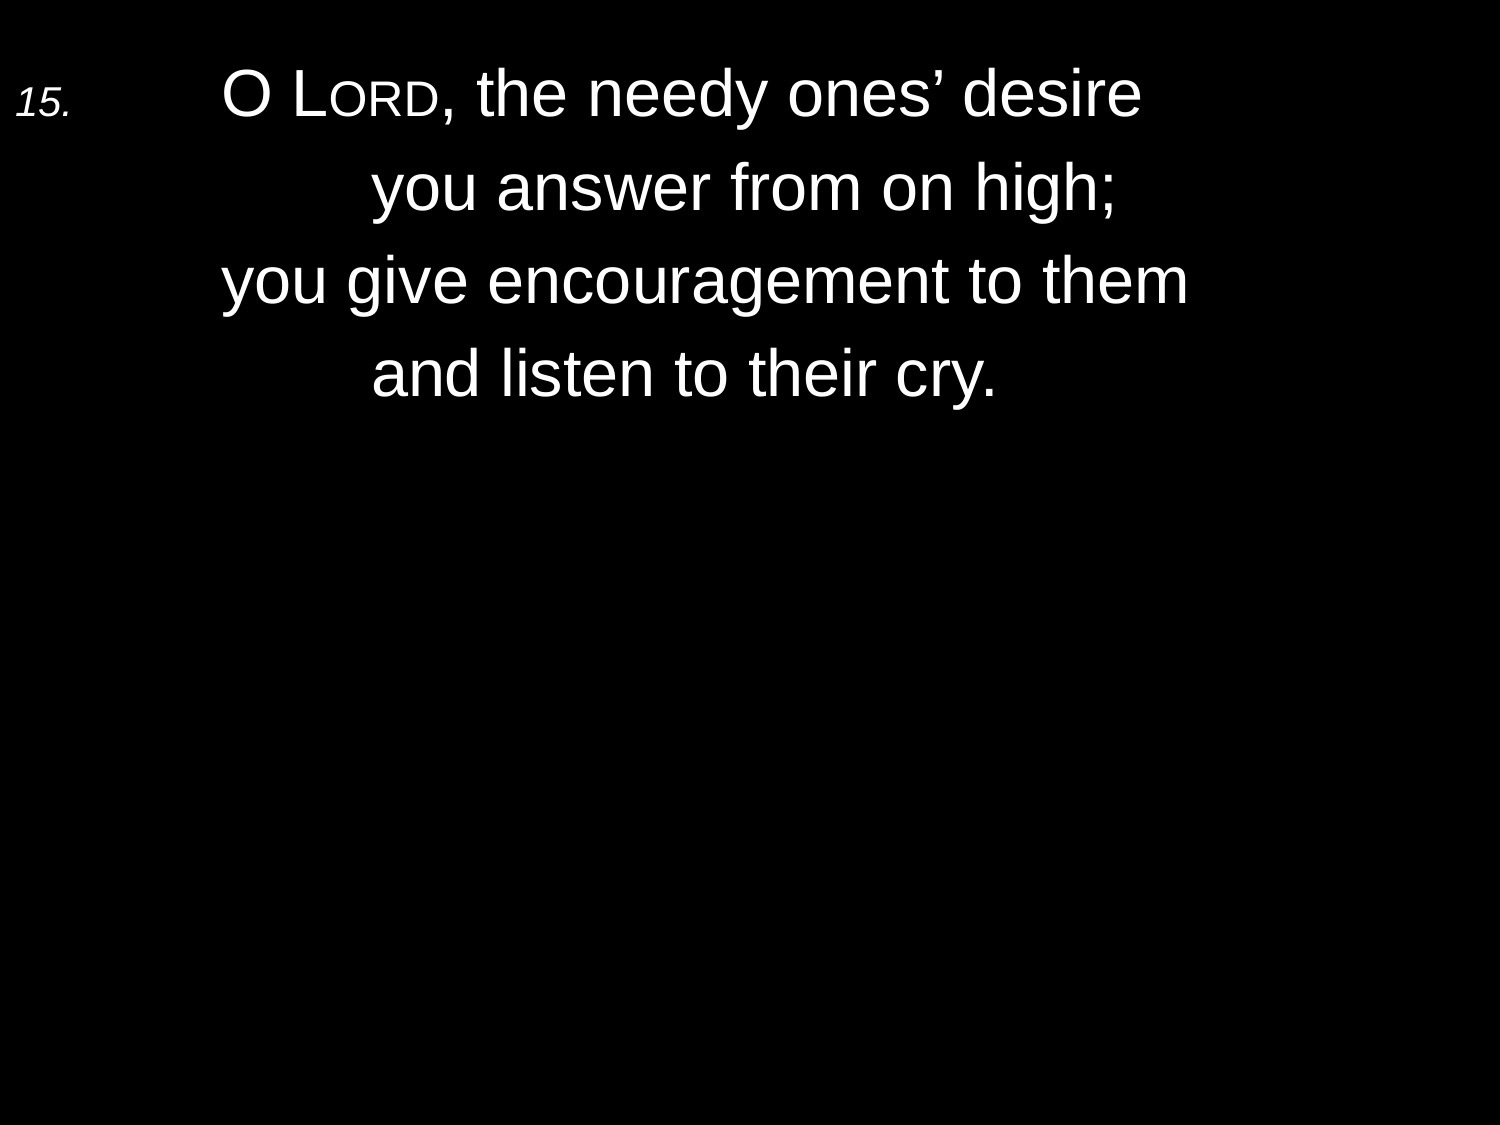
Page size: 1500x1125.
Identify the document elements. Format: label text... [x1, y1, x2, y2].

list 15. O LORD, the needy ones’ desire you answer from on high; you give encouragement to them and listen to their cry. [0, 42, 1500, 1047]
